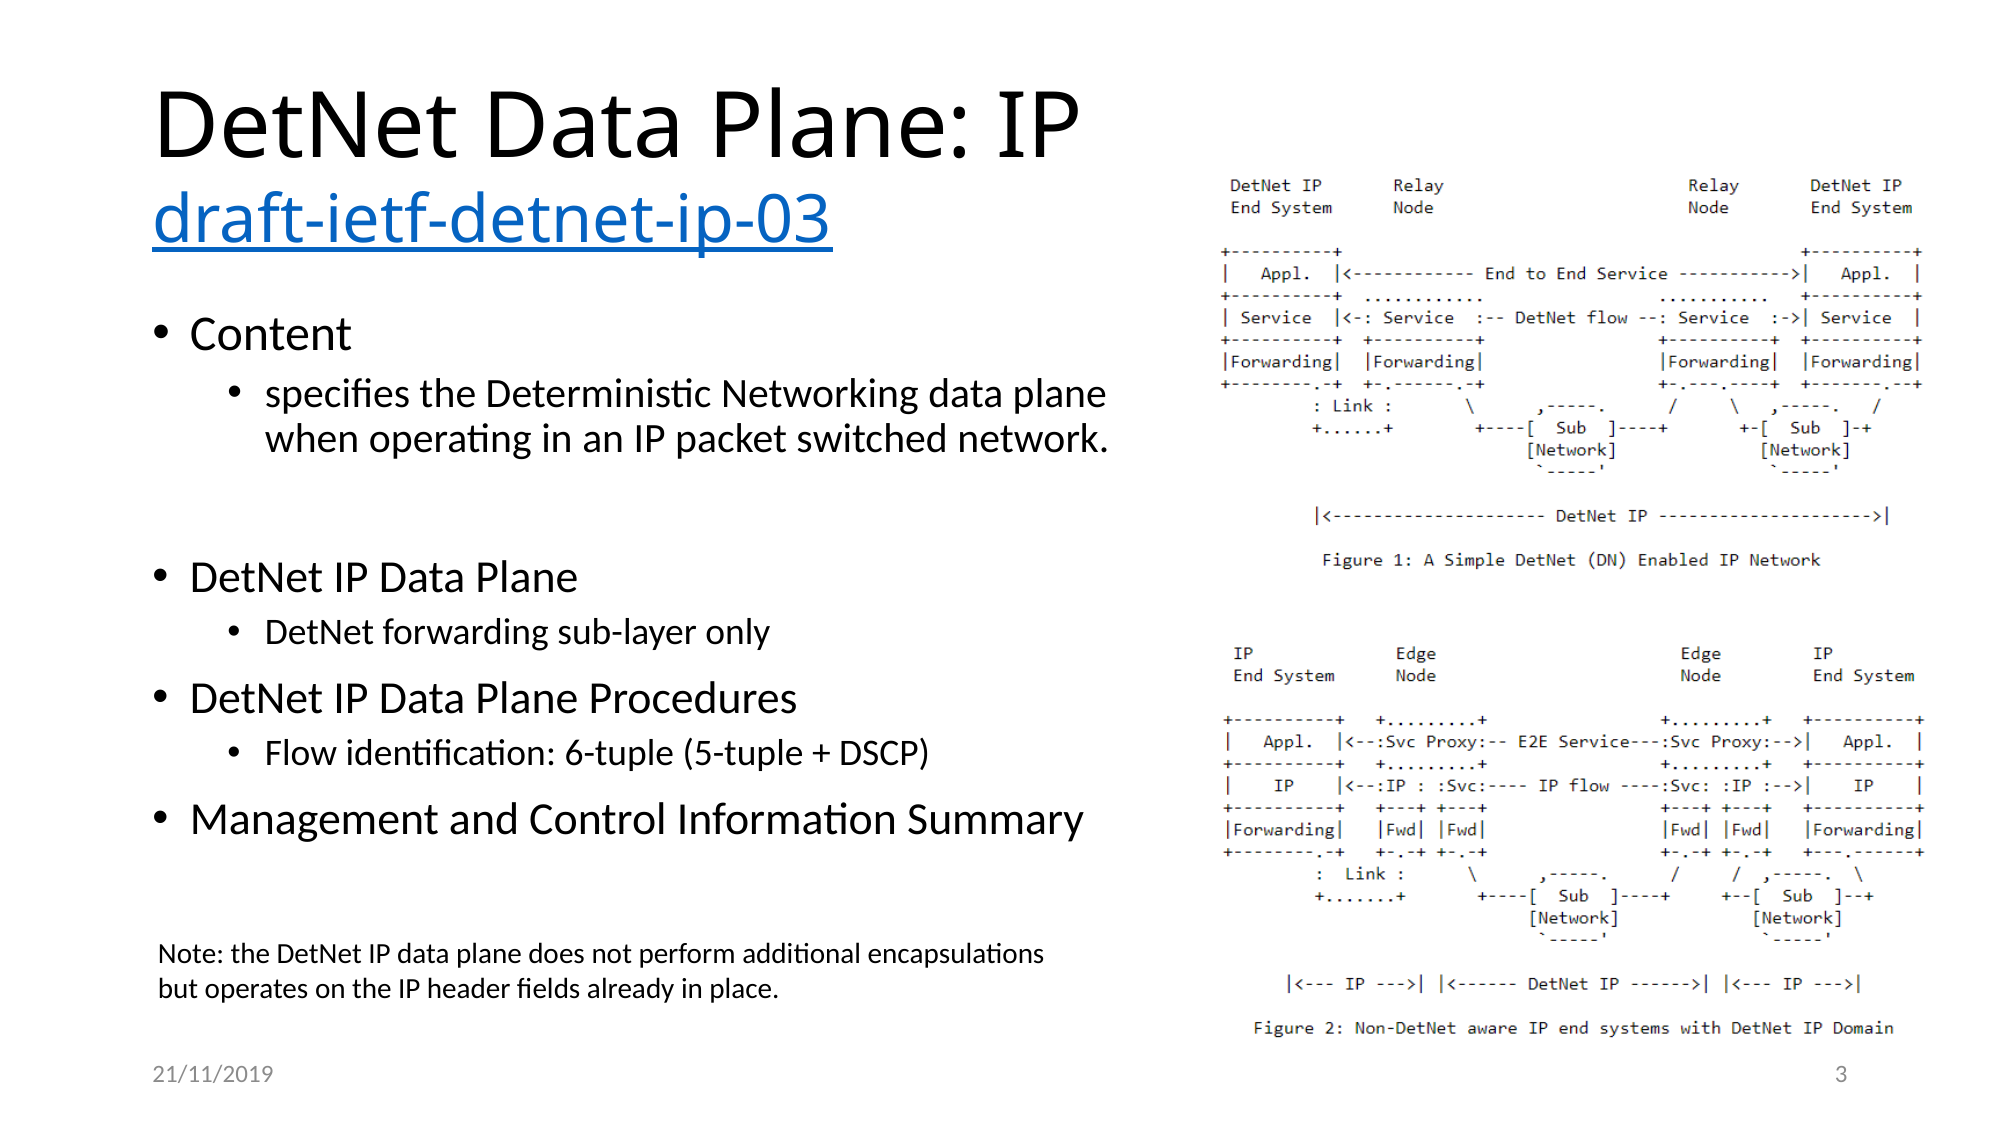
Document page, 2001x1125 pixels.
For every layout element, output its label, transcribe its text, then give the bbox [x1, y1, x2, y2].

picture [1220, 168, 1927, 575]
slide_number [137, 1042, 588, 1103]
list Content specifies the Deterministic Networking data plane when operating in an IP packet switched network. DetNet IP Data Plane DetNet forwarding sub-layer only DetNet IP Data Plane Procedures Flow identification: 6-tuple (5-tuple + DSCP) Management and Control Information Summary [137, 299, 1863, 1014]
title DetNet Data Plane: IP draft-ietf-detnet-ip-03 [137, 59, 1863, 278]
text_box Note: the DetNet IP data plane does not perform additional encapsulations but operates on the IP header fields already in place. [143, 927, 1067, 1013]
slide_number 3 [1412, 1043, 1863, 1103]
picture [1211, 636, 1935, 1043]
